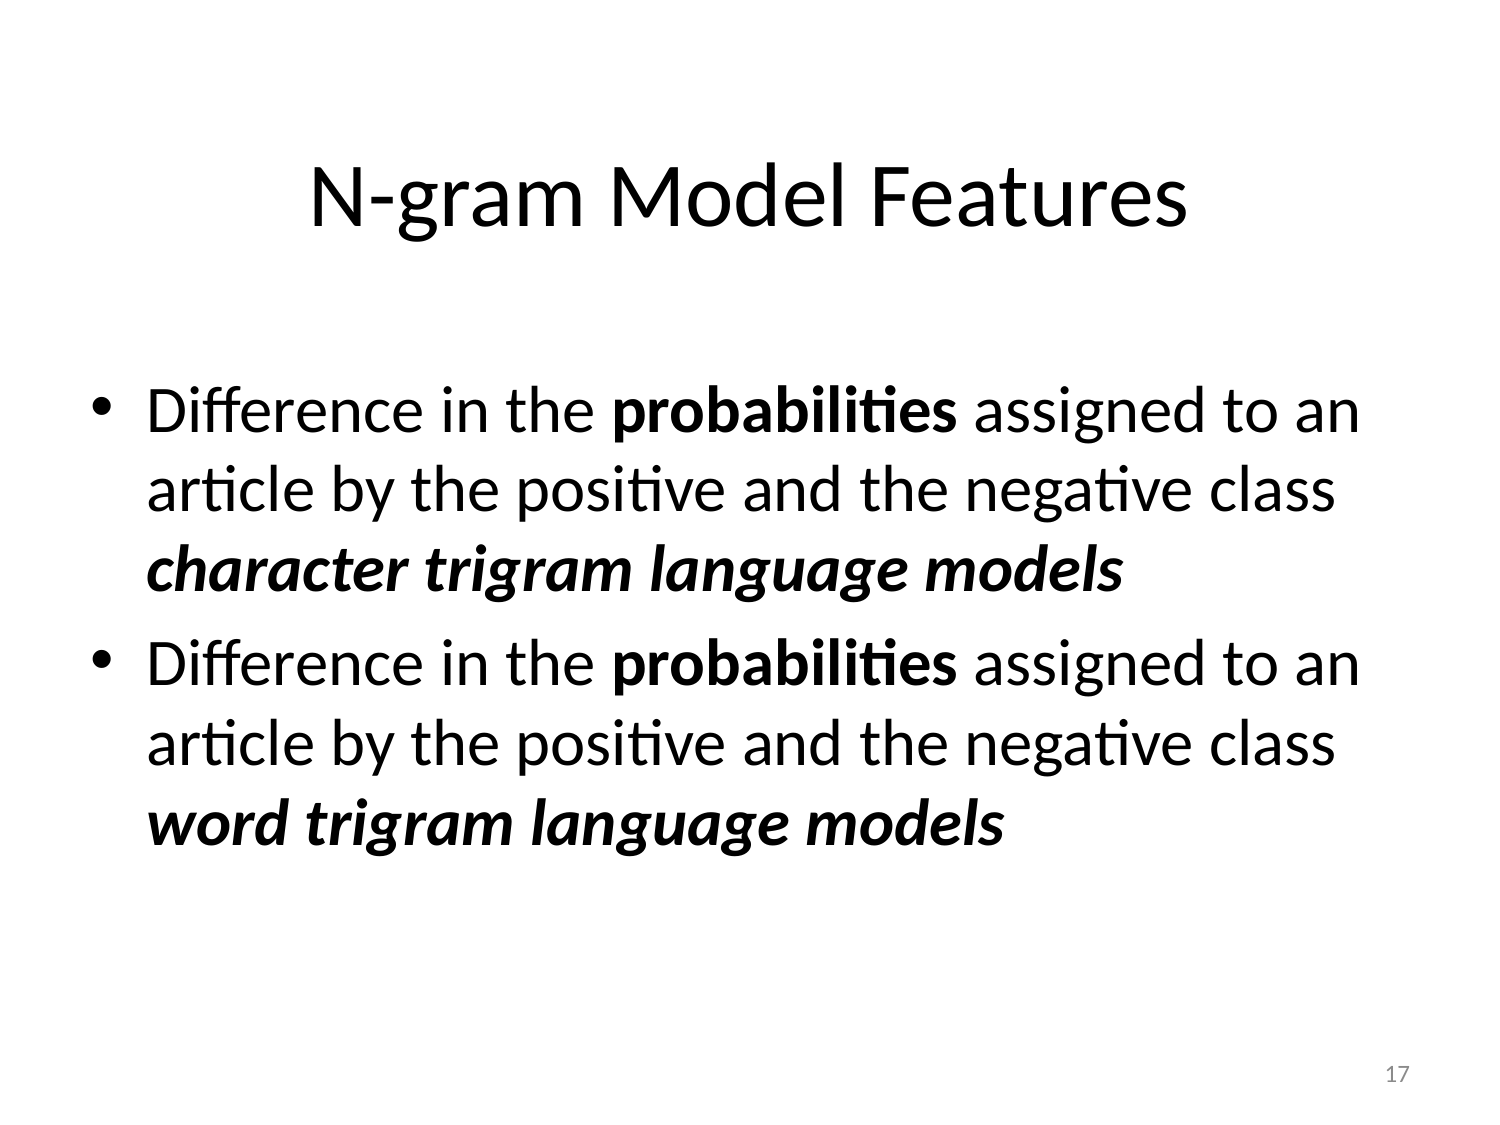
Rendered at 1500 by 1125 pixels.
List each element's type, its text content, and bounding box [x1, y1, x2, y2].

list Difference in the probabilities assigned to an article by the positive and the negative class character trigram language models Difference in the probabilities assigned to an article by the positive and the negative class word trigram language models [75, 357, 1425, 1005]
slide_number 17 [1074, 1042, 1425, 1103]
title N-gram Model Features [75, 45, 1425, 334]
